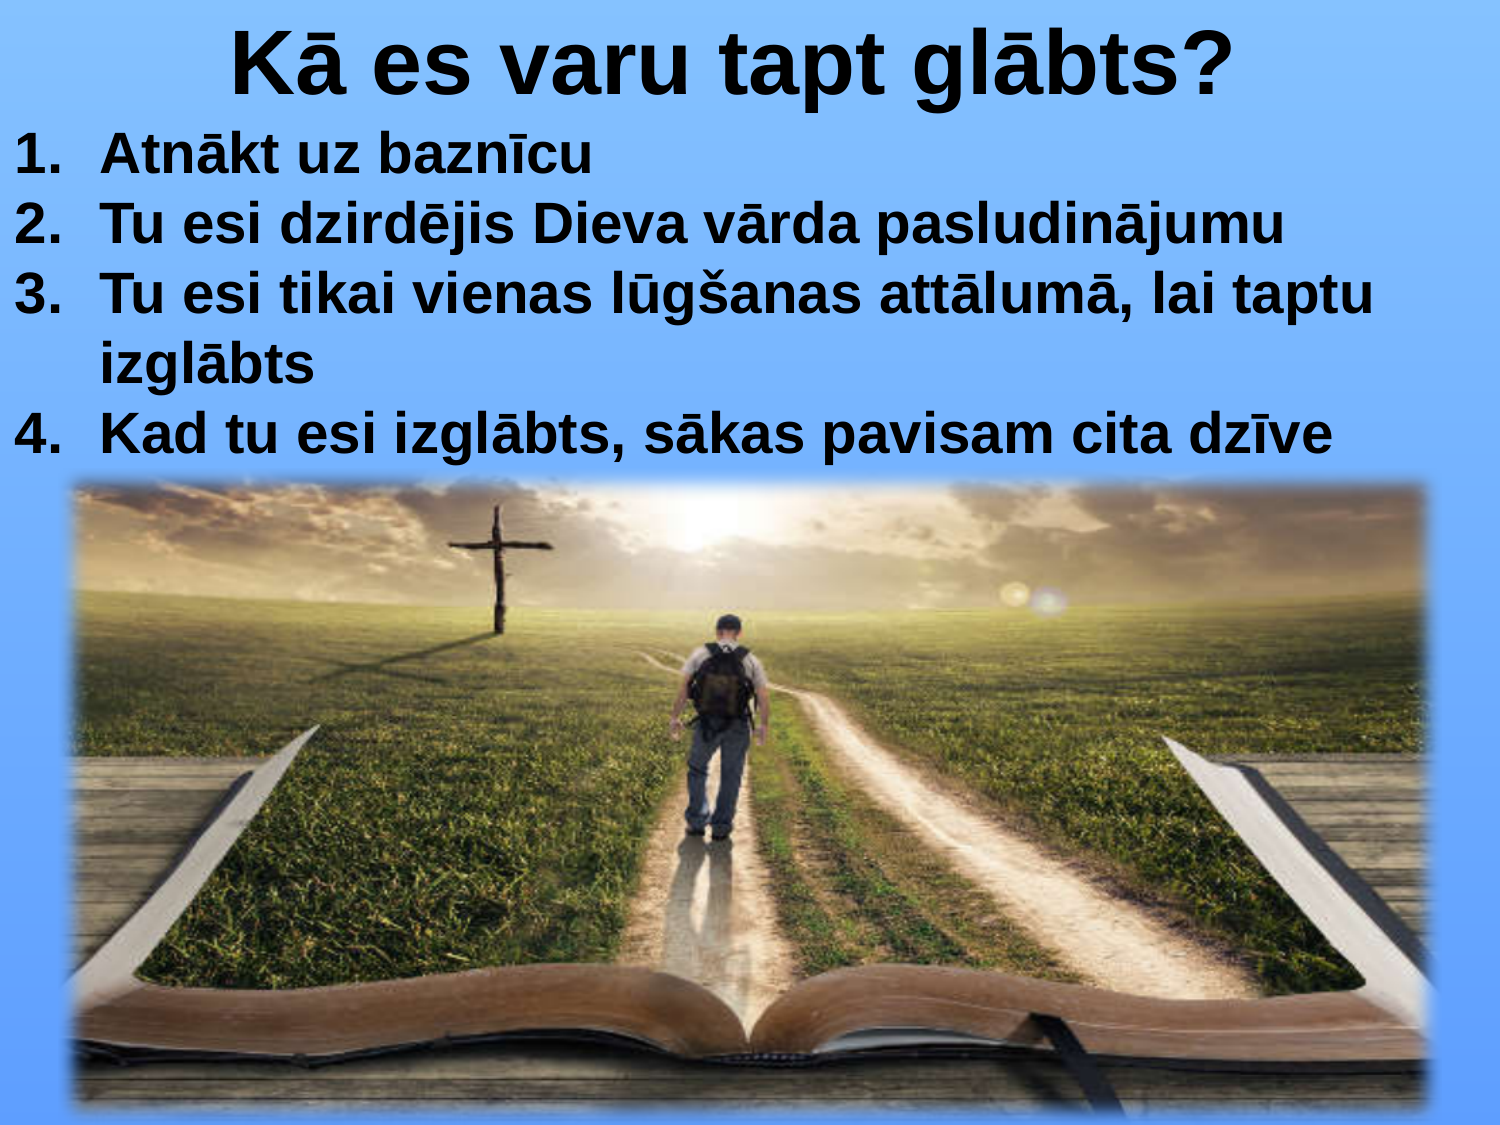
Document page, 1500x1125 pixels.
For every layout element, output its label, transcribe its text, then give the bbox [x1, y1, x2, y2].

picture [58, 468, 1442, 1125]
text_box Atnākt uz baznīcu Tu esi dzirdējis Dieva vārda pasludinājumu Tu esi tikai vienas lūgšanas attālumā, lai taptu izglābts Kad tu esi izglābts, sākas pavisam cita dzīve [0, 107, 1500, 473]
title Kā es varu tapt glābts? [58, 0, 1409, 107]
